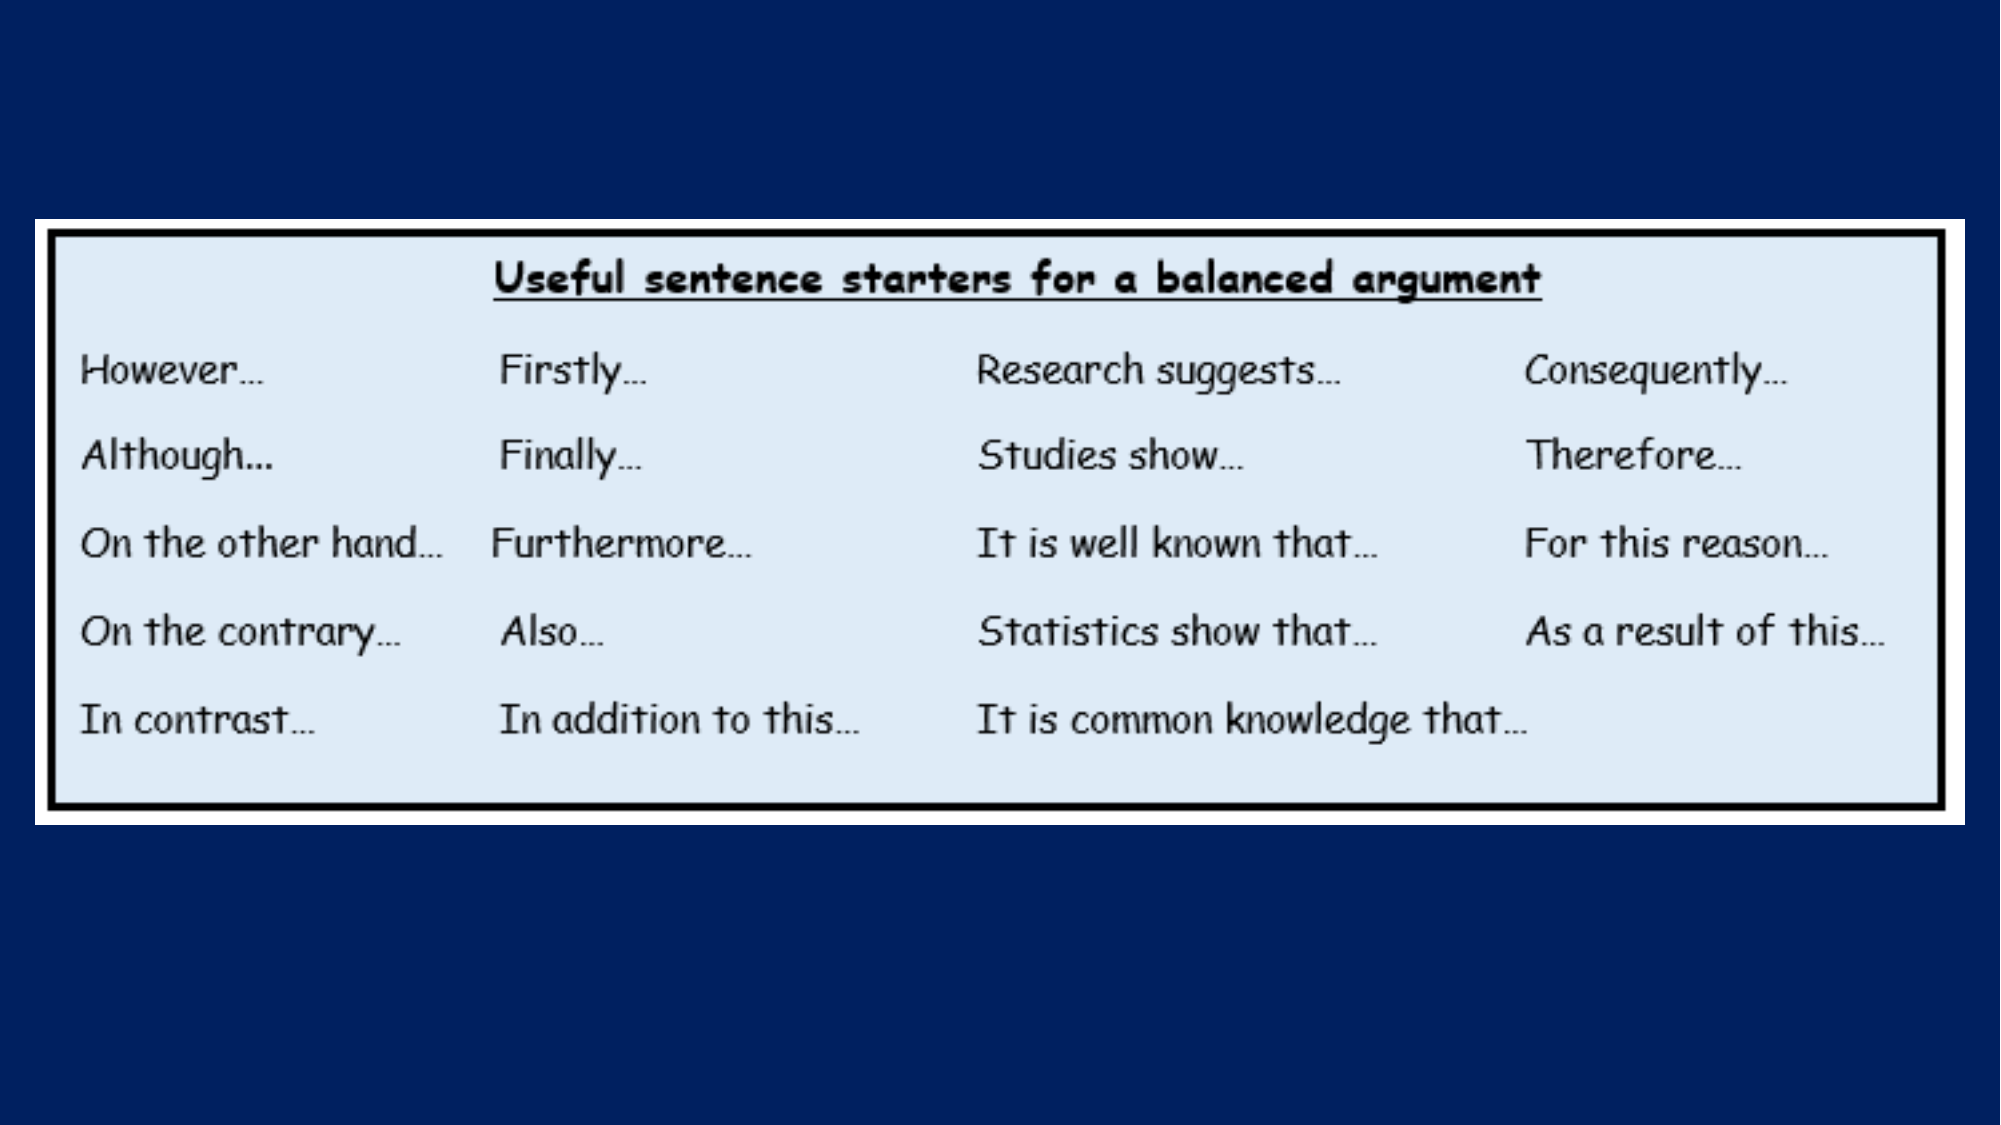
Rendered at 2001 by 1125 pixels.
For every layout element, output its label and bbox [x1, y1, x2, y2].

picture [35, 219, 1965, 825]
